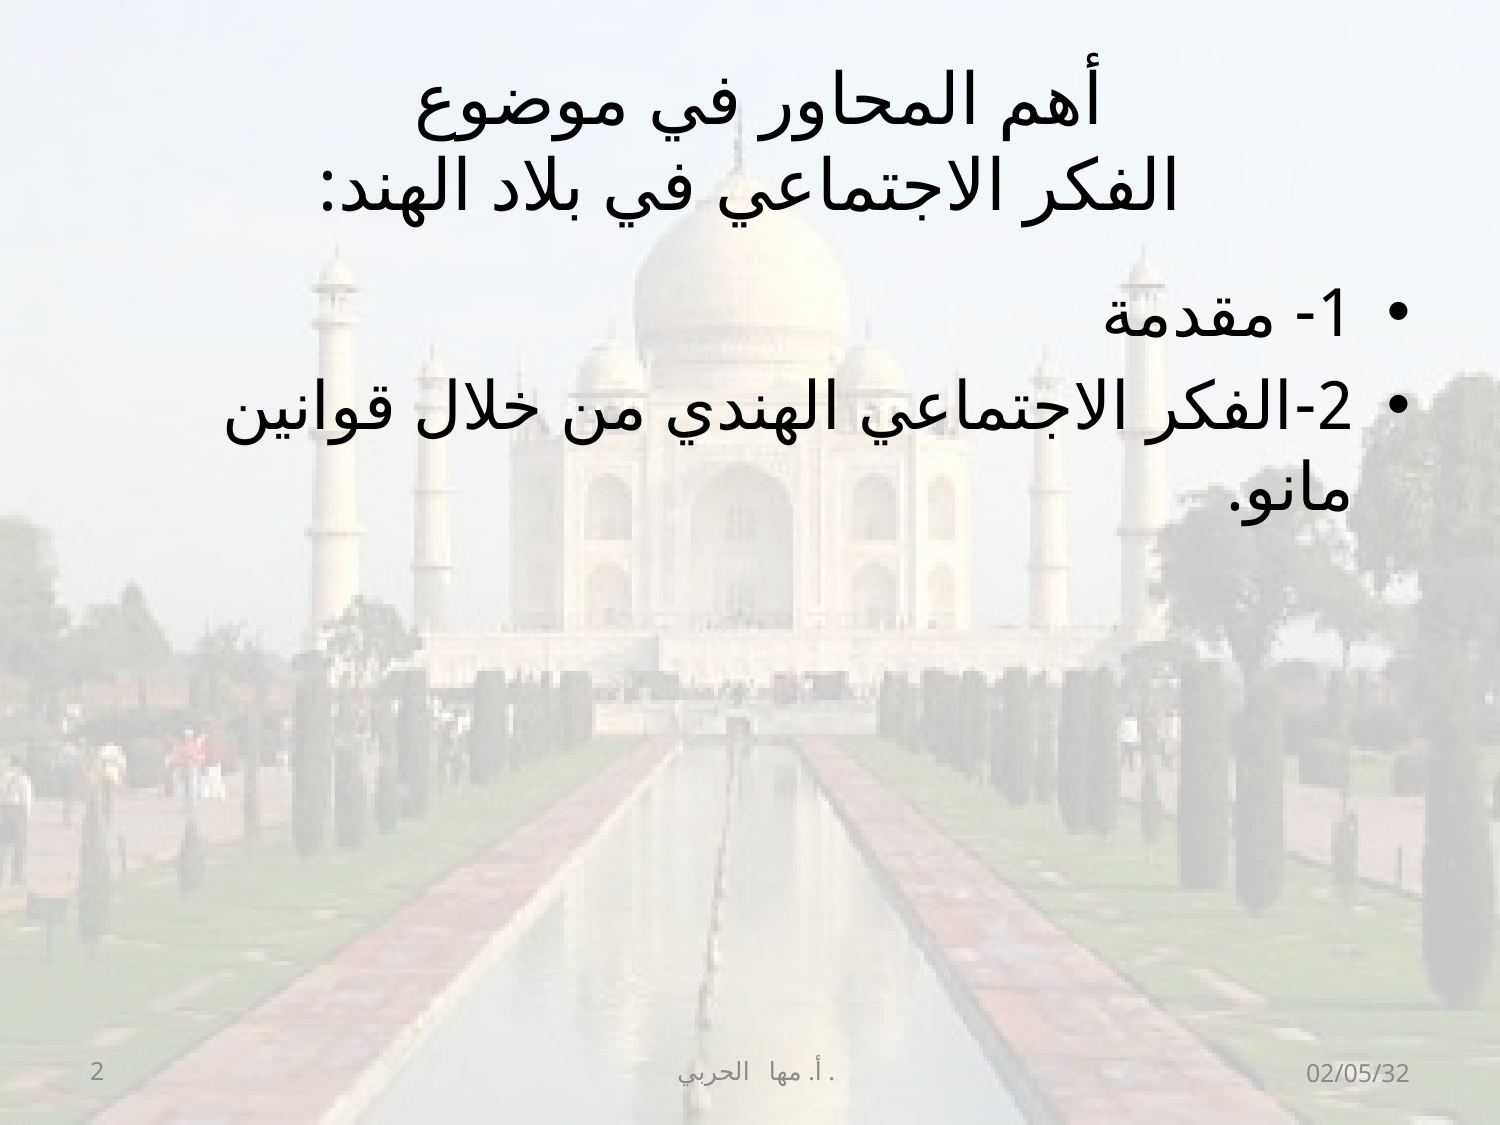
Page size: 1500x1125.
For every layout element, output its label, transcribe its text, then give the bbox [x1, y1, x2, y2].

list 1- مقدمة 2-الفكر الاجتماعي الهندي من خلال قوانين مانو. [75, 262, 1425, 1005]
footer أ. مها الحربي . [512, 1042, 988, 1103]
title أهم المحاور في موضوع الفكر الاجتماعي في بلاد الهند: [75, 45, 1425, 233]
slide_number 2 [75, 1042, 425, 1103]
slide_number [1074, 1042, 1425, 1103]
